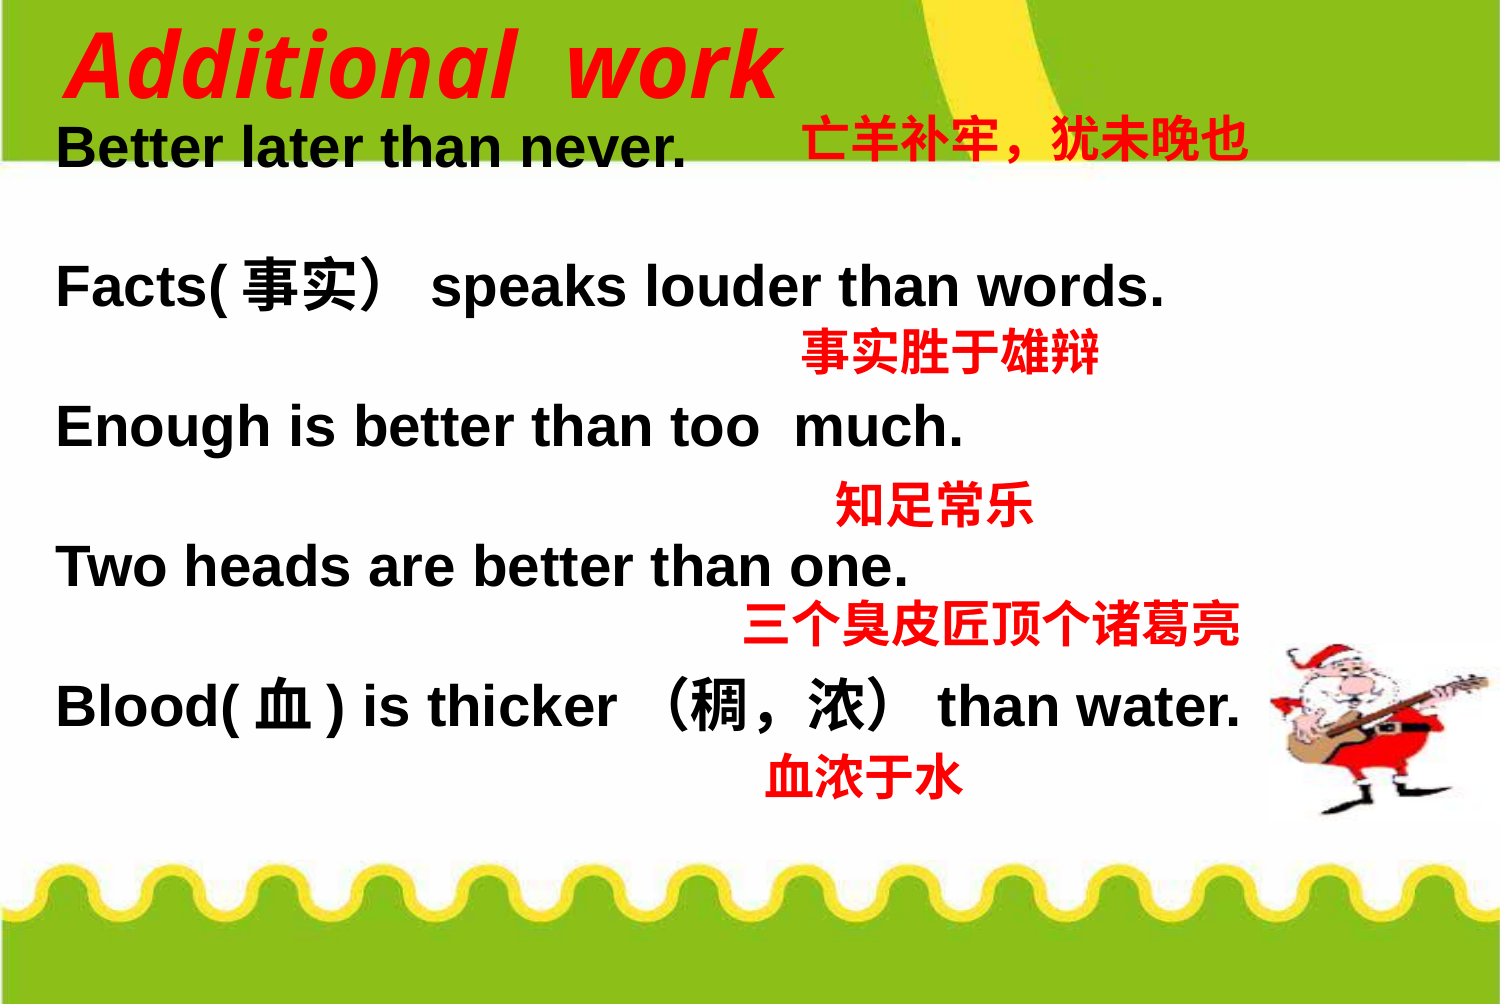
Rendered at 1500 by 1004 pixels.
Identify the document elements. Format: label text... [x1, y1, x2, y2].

text_box Additional work [53, 0, 1453, 125]
text_box 事实胜于雄辩 [785, 312, 1235, 388]
text_box 血浓于水 [749, 738, 1195, 813]
text_box 知足常乐 [820, 466, 1081, 542]
picture [0, 0, 1500, 1004]
text_box 亡羊补牢，犹未晚也 [785, 100, 1465, 175]
text_box 三个臭皮匠顶个诸葛亮 [726, 584, 1282, 660]
text_box Better later than never. Facts(事实）speaks louder than words. Enough is better than too much. Two heads are better than one. Blood(血) is thicker（稠，浓）than water. [41, 101, 1459, 866]
